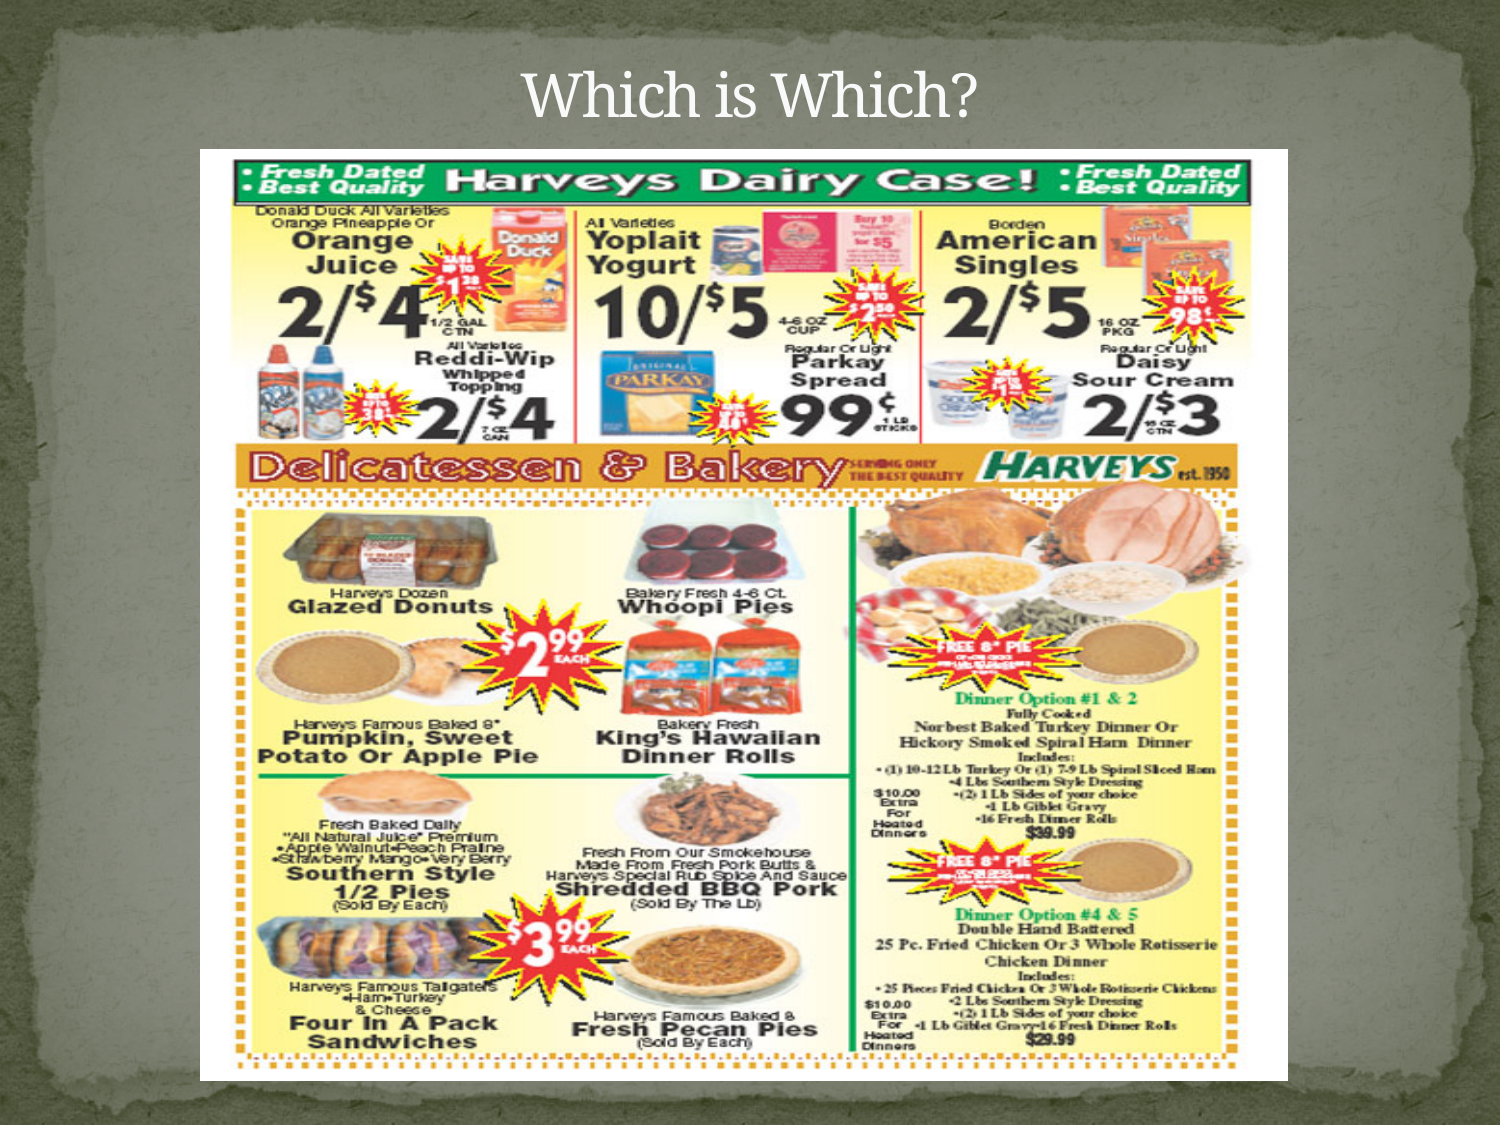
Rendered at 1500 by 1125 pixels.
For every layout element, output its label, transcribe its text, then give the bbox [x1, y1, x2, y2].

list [202, 152, 1286, 1079]
title Which is Which? [112, 49, 1388, 138]
